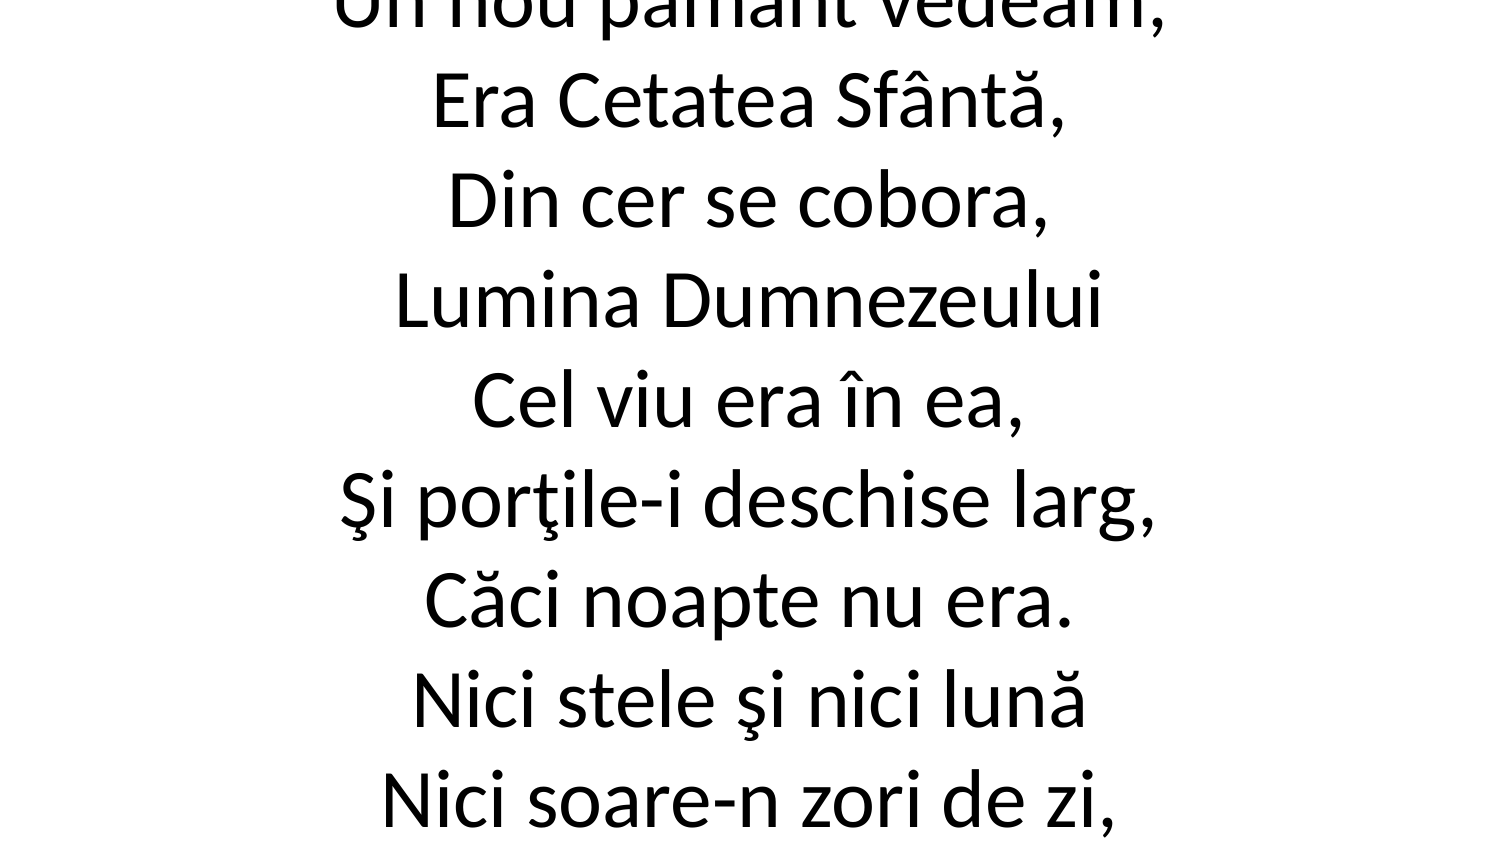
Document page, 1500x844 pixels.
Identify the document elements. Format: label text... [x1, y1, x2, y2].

text_box 3. Şi visul iarăşi s-a schimbat, Un nou pământ vedeam, Era Cetatea Sfântă, Din cer se cobora, Lumina Dumnezeului Cel viu era în ea, Şi porţile-i deschise larg, Căci noapte nu era. Nici stele şi nici lună Nici soare-n zori de zi, /: Căci Mielul e lumina ei Şi-n veci va dăinui! :/ [249, 0, 1250, 844]
